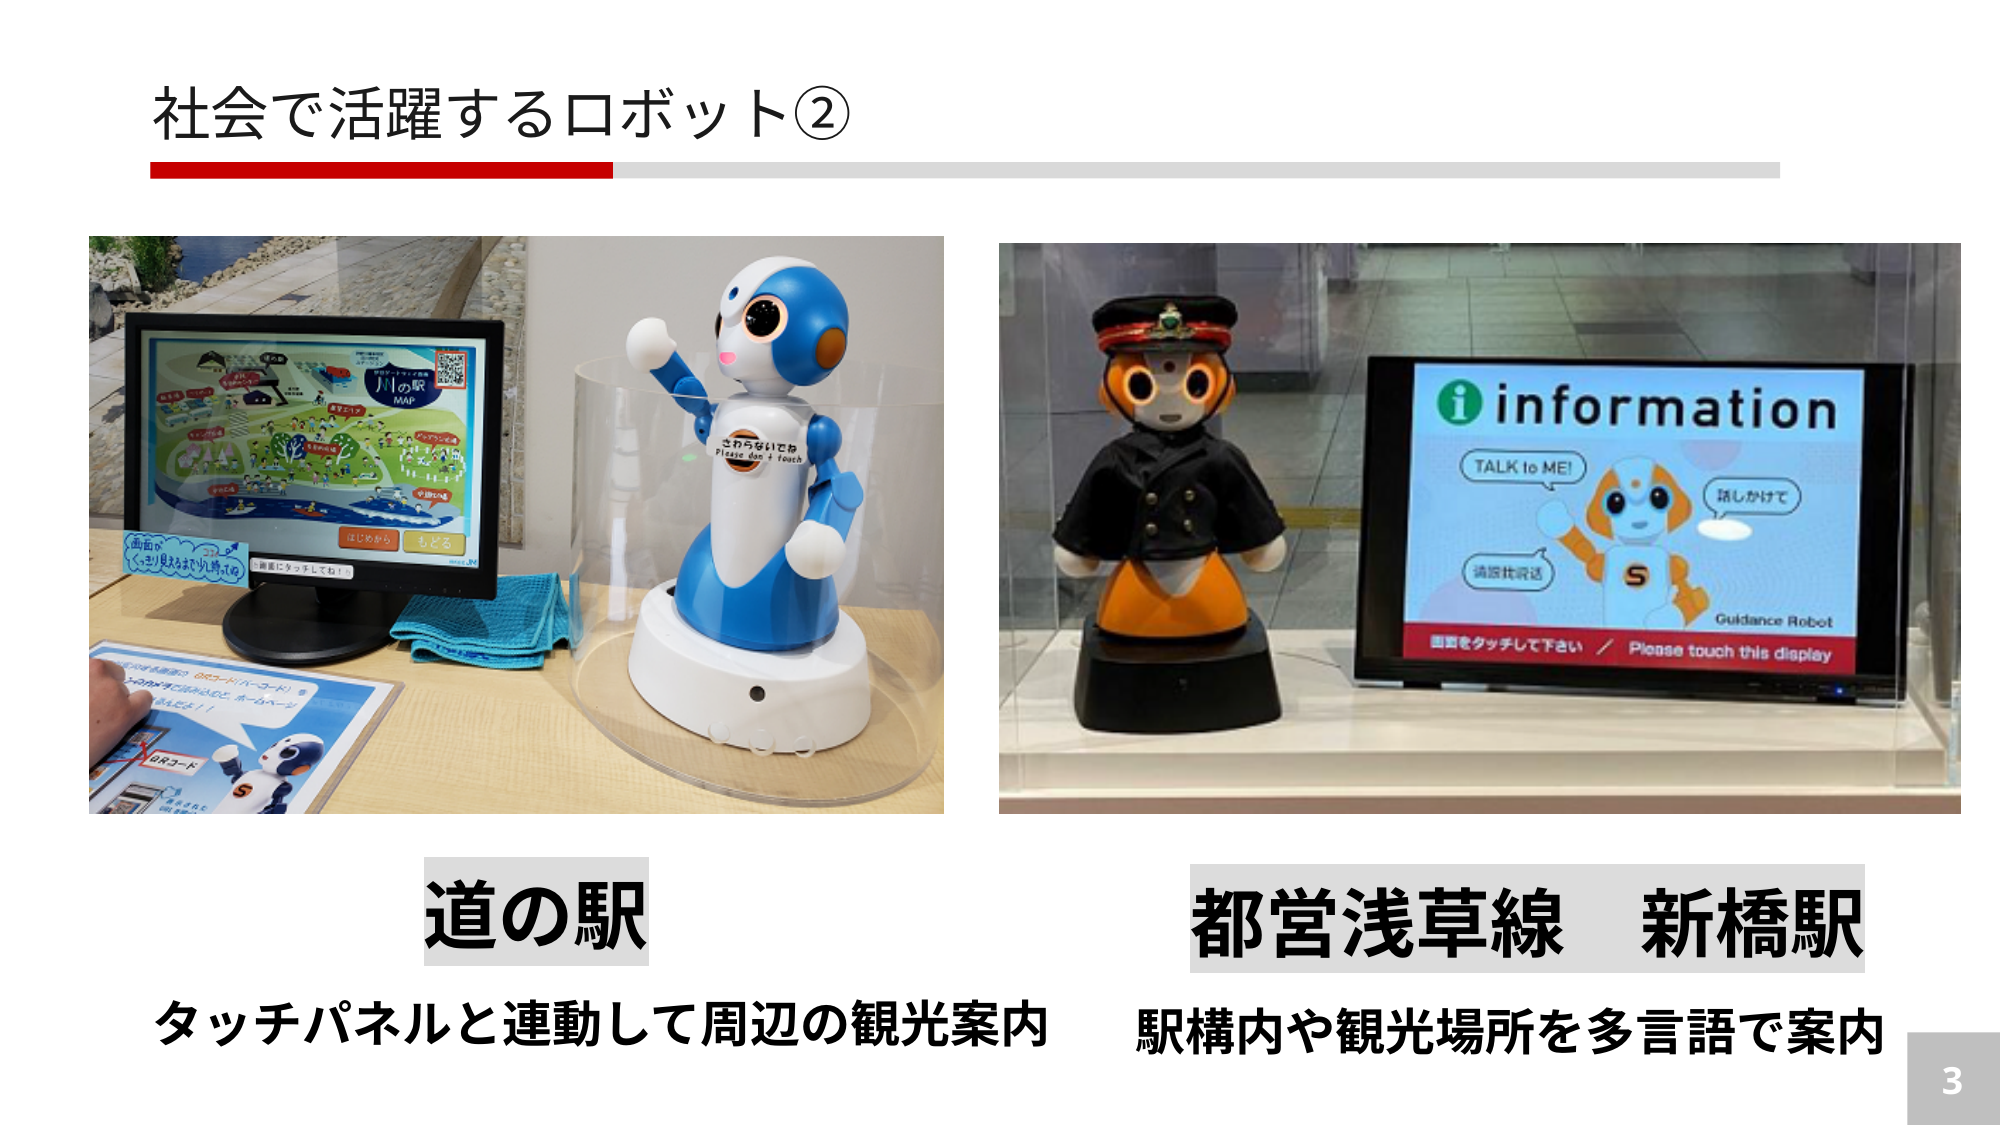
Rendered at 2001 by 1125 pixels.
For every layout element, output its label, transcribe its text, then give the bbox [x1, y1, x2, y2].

picture [89, 236, 944, 814]
text_box 道の駅 [409, 861, 918, 967]
text_box 都営浅草線 新橋駅 [1175, 868, 1961, 974]
picture [999, 243, 1961, 814]
text_box 駅構内や観光場所を多言語で案内 [1120, 993, 1907, 1068]
text_box 社会で活躍するロボット② [137, 56, 1793, 176]
slide_number 3 [1906, 1049, 1999, 1110]
text_box タッチパネルと連動して周辺の観光案内 [137, 985, 1100, 1061]
